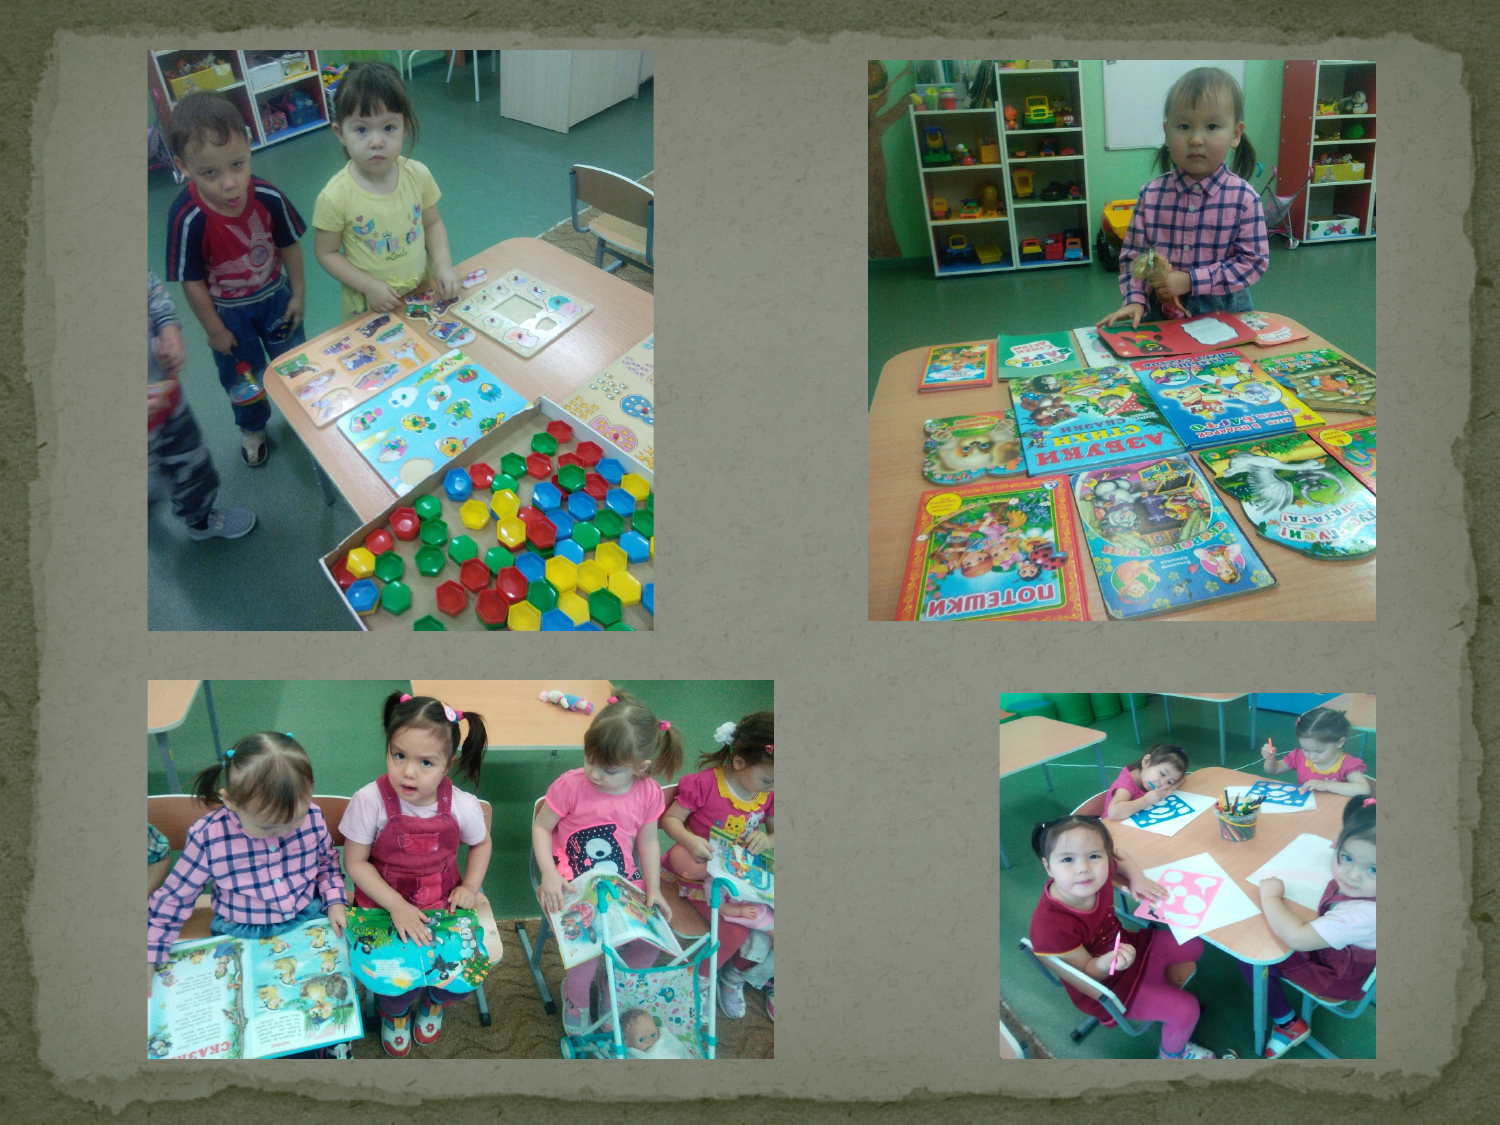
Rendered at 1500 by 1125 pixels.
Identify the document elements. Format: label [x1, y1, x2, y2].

picture [147, 50, 654, 631]
picture [147, 680, 775, 1059]
picture [999, 693, 1376, 1059]
picture [868, 60, 1377, 621]
